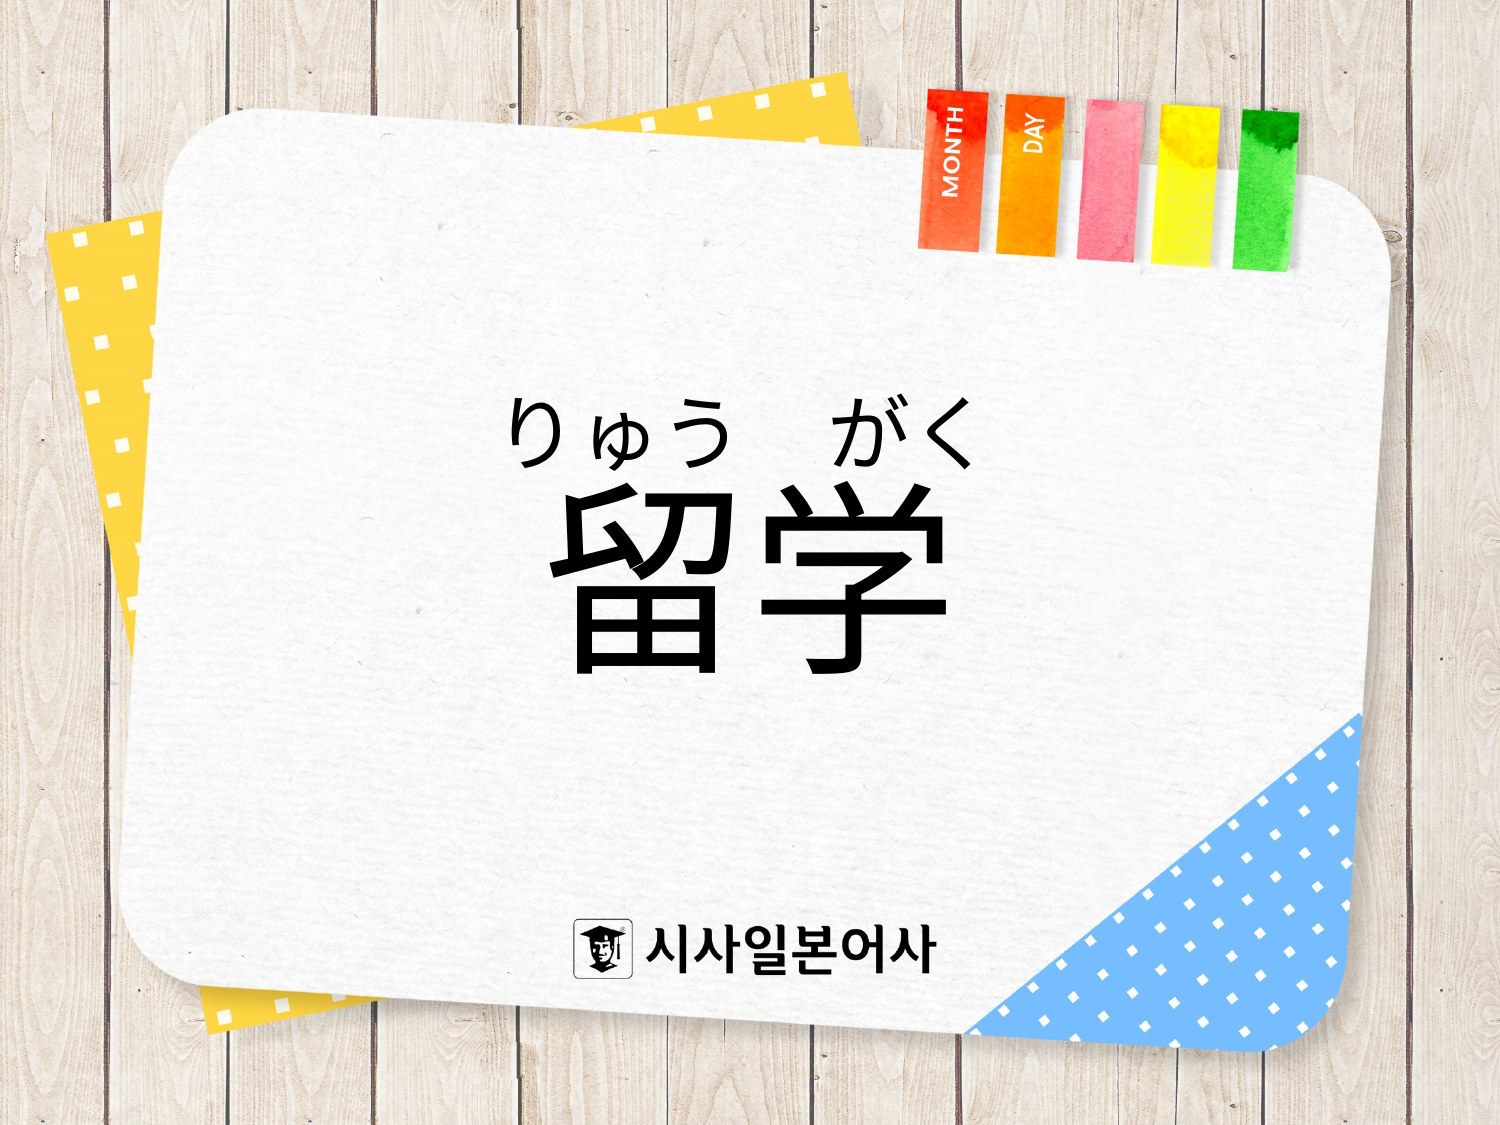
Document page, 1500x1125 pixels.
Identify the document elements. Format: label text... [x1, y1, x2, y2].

title 留学 [75, 338, 1425, 811]
picture [0, 0, 1500, 1125]
text_box りゅう がく [479, 373, 1009, 489]
